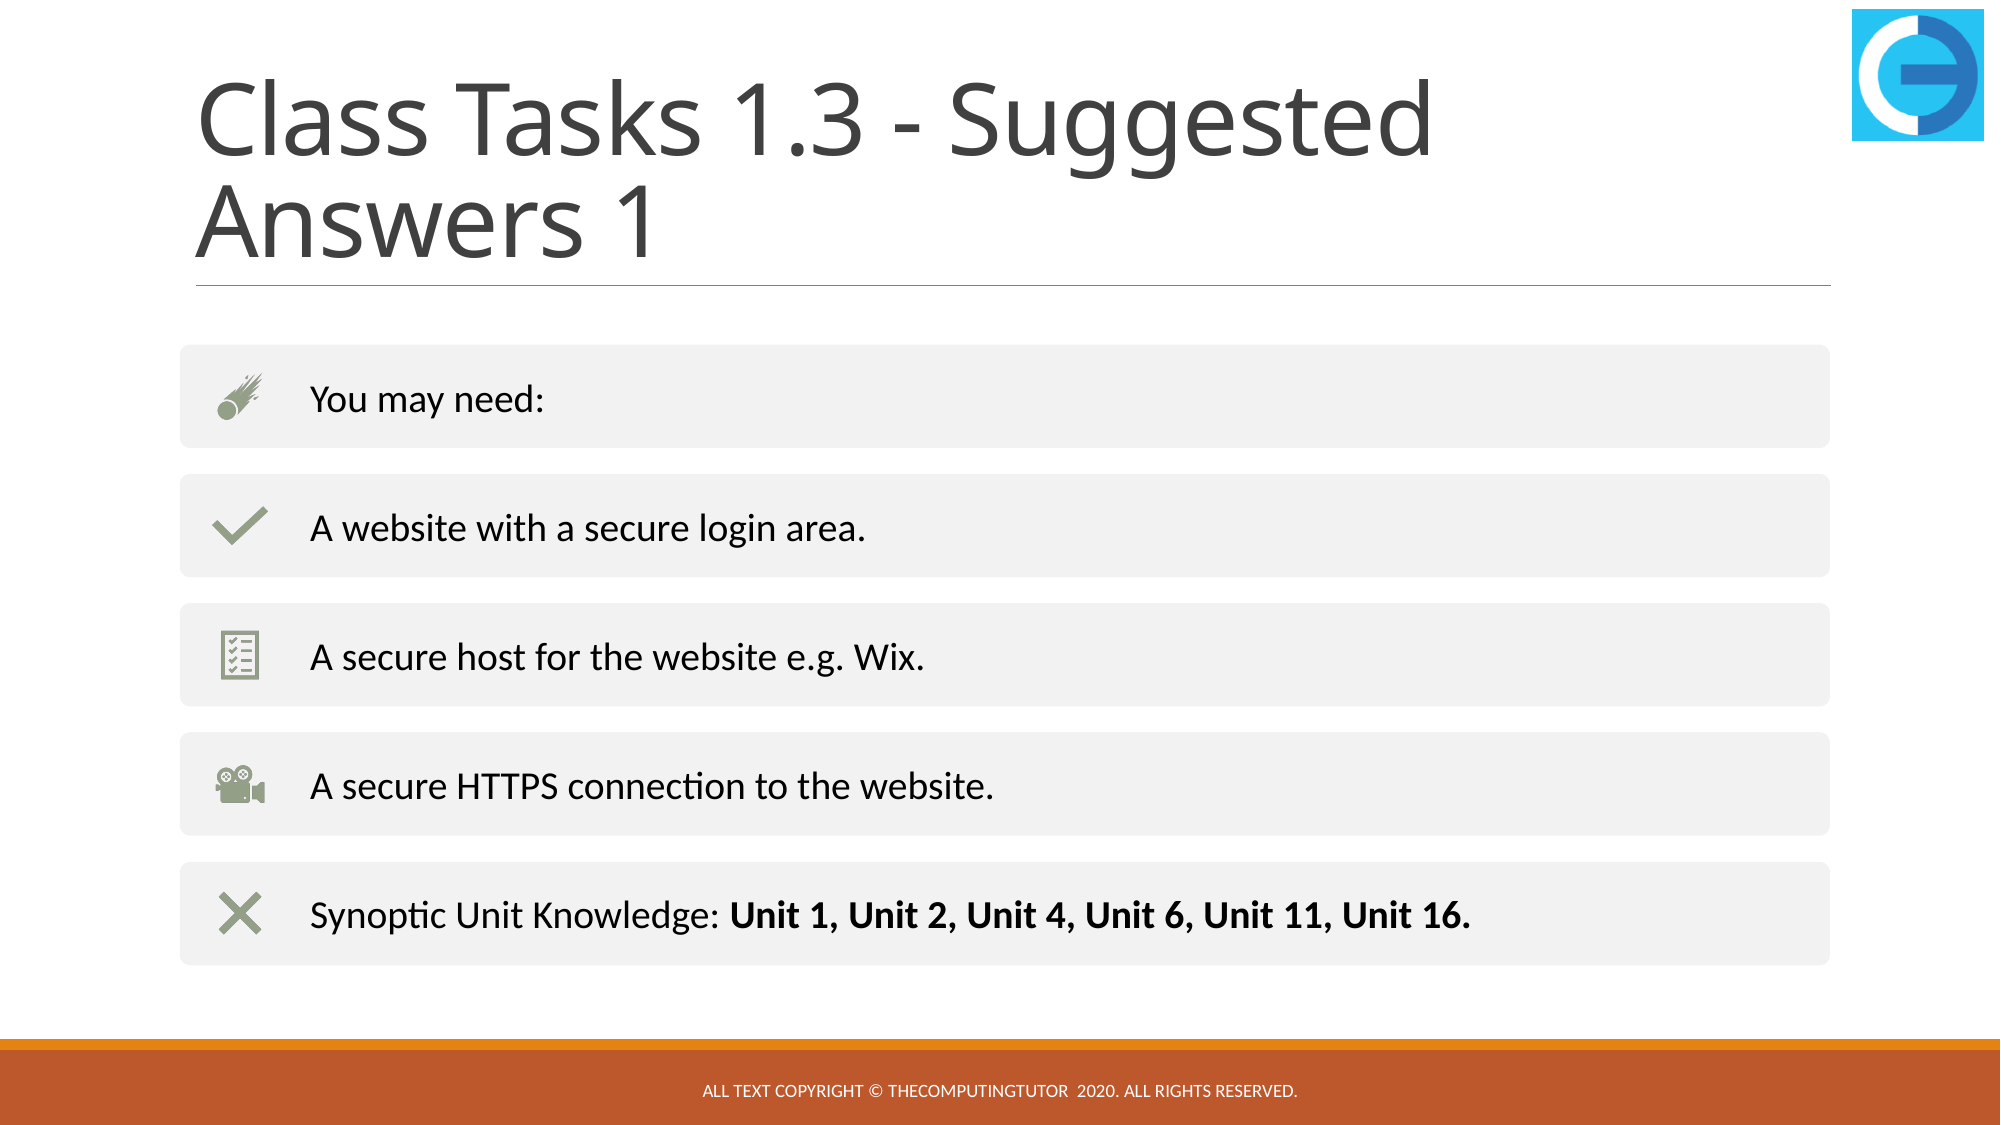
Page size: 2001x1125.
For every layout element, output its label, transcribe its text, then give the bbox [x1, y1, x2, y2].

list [179, 343, 1831, 966]
picture [1852, 9, 1984, 141]
footer All text copyright © TheComputingTutor 2020. All rights Reserved. [604, 1059, 1396, 1120]
title Class Tasks 1.3 - Suggested Answers 1 [180, 47, 1830, 285]
